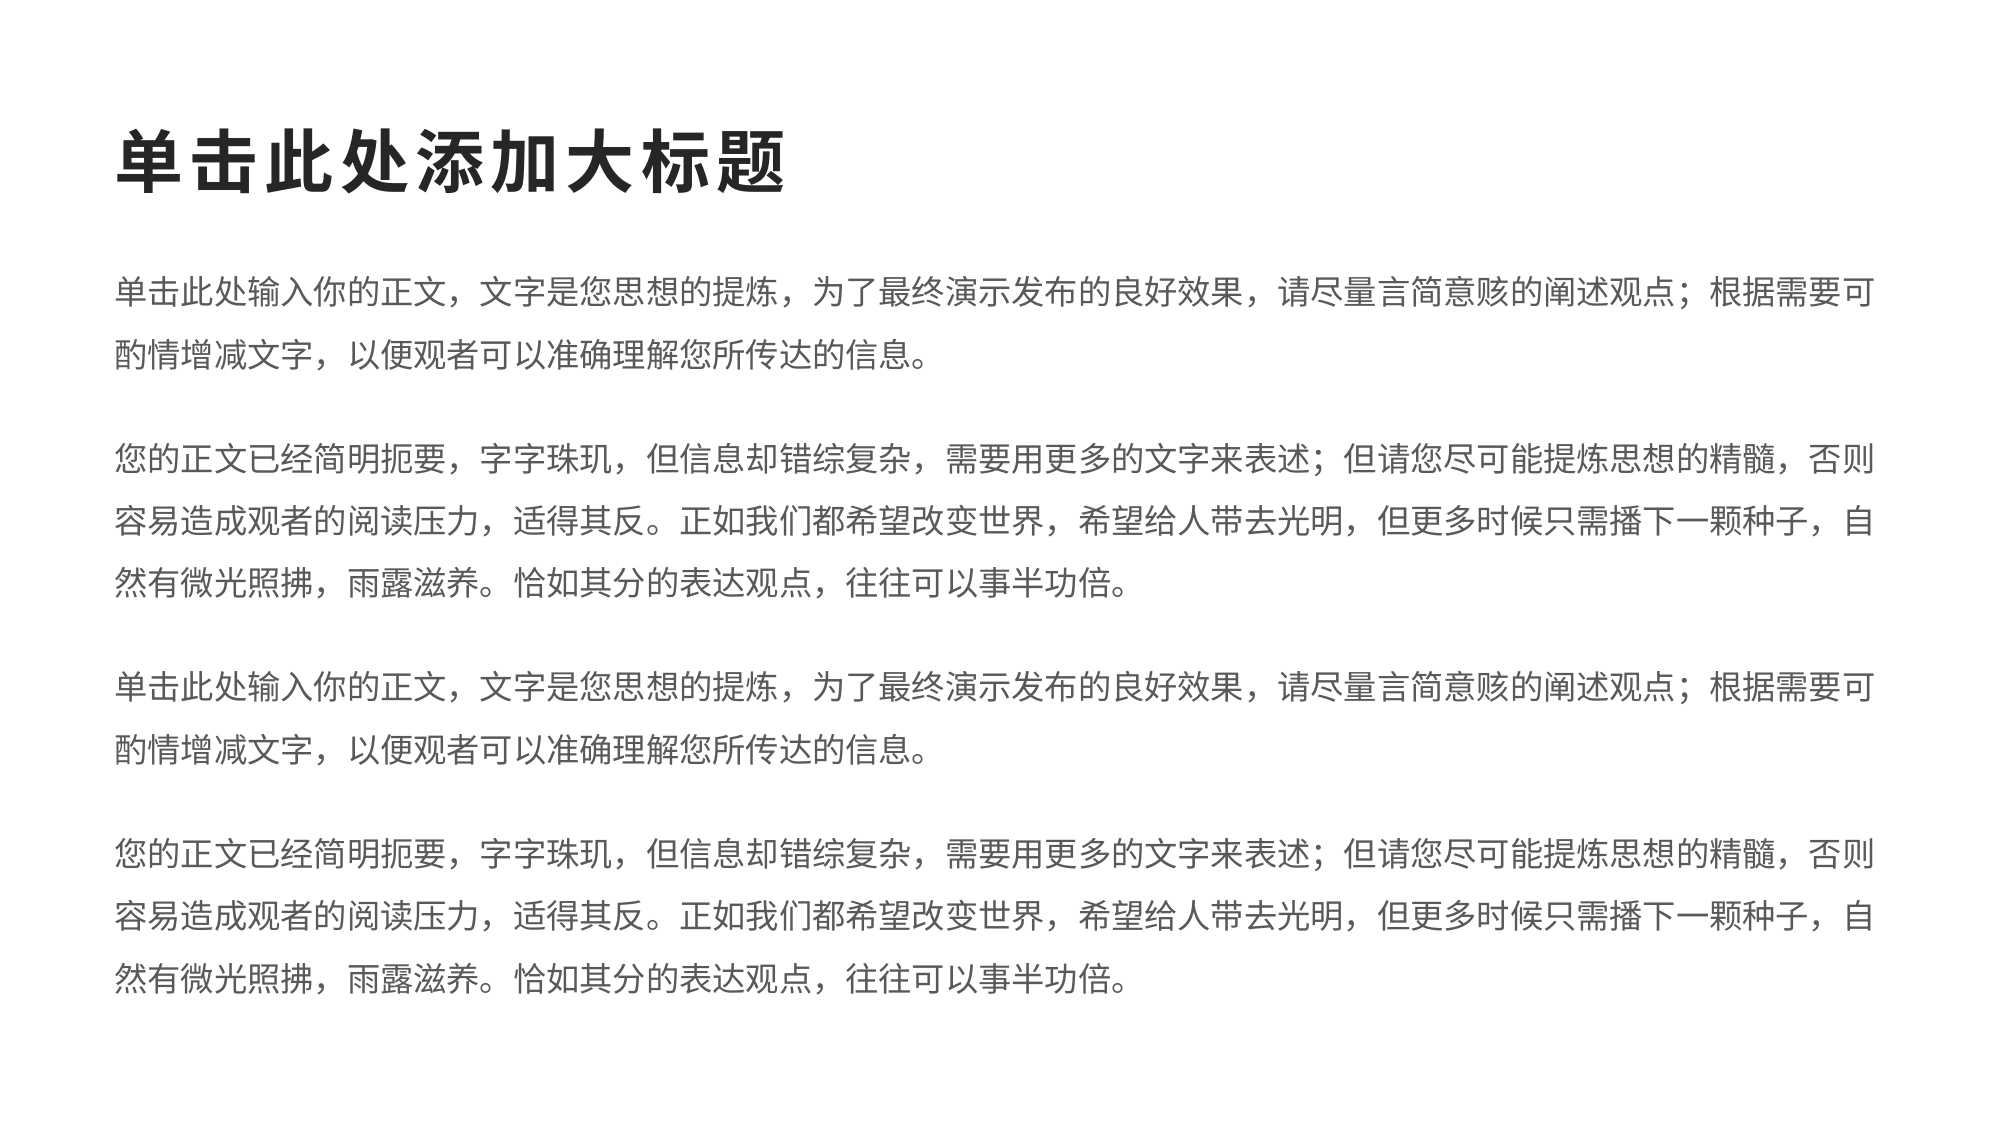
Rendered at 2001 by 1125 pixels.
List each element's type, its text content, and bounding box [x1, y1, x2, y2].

text_box 单击此处添加大标题 [99, 99, 1900, 216]
text_box 单击此处输入你的正文，文字是您思想的提炼，为了最终演示发布的良好效果，请尽量言简意赅的阐述观点；根据需要可酌情增减文字，以便观者可以准确理解您所传达的信息。 您的正文已经简明扼要，字字珠玑，但信息却错综复杂，需要用更多的文字来表述；但请您尽可能提炼思想的精髓，否则容易造成观者的阅读压力，适得其反。正如我们都希望改变世界，希望给人带去光明，但更多时候只需播下一颗种子，自然有微光照拂，雨露滋养。恰如其分的表达观点，往往可以事半功倍。 单击此处输入你的正文，文字是您思想的提炼，为了最终演示发布的良好效果，请尽量言简意赅的阐述观点；根据需要可酌情增减文字，以便观者可以准确理解您所传达的信息。 您的正文已经简明扼要，字字珠玑，但信息却错综复杂，需要用更多的文字来表述；但请您尽可能提炼思想的精髓，否则容易造成观者的阅读压力，适得其反。正如我们都希望改变世界，希望给人带去光明，但更多时候只需播下一颗种子，自然有微光照拂，雨露滋养。恰如其分的表达观点，往往可以事半功倍。 [99, 244, 1900, 1026]
